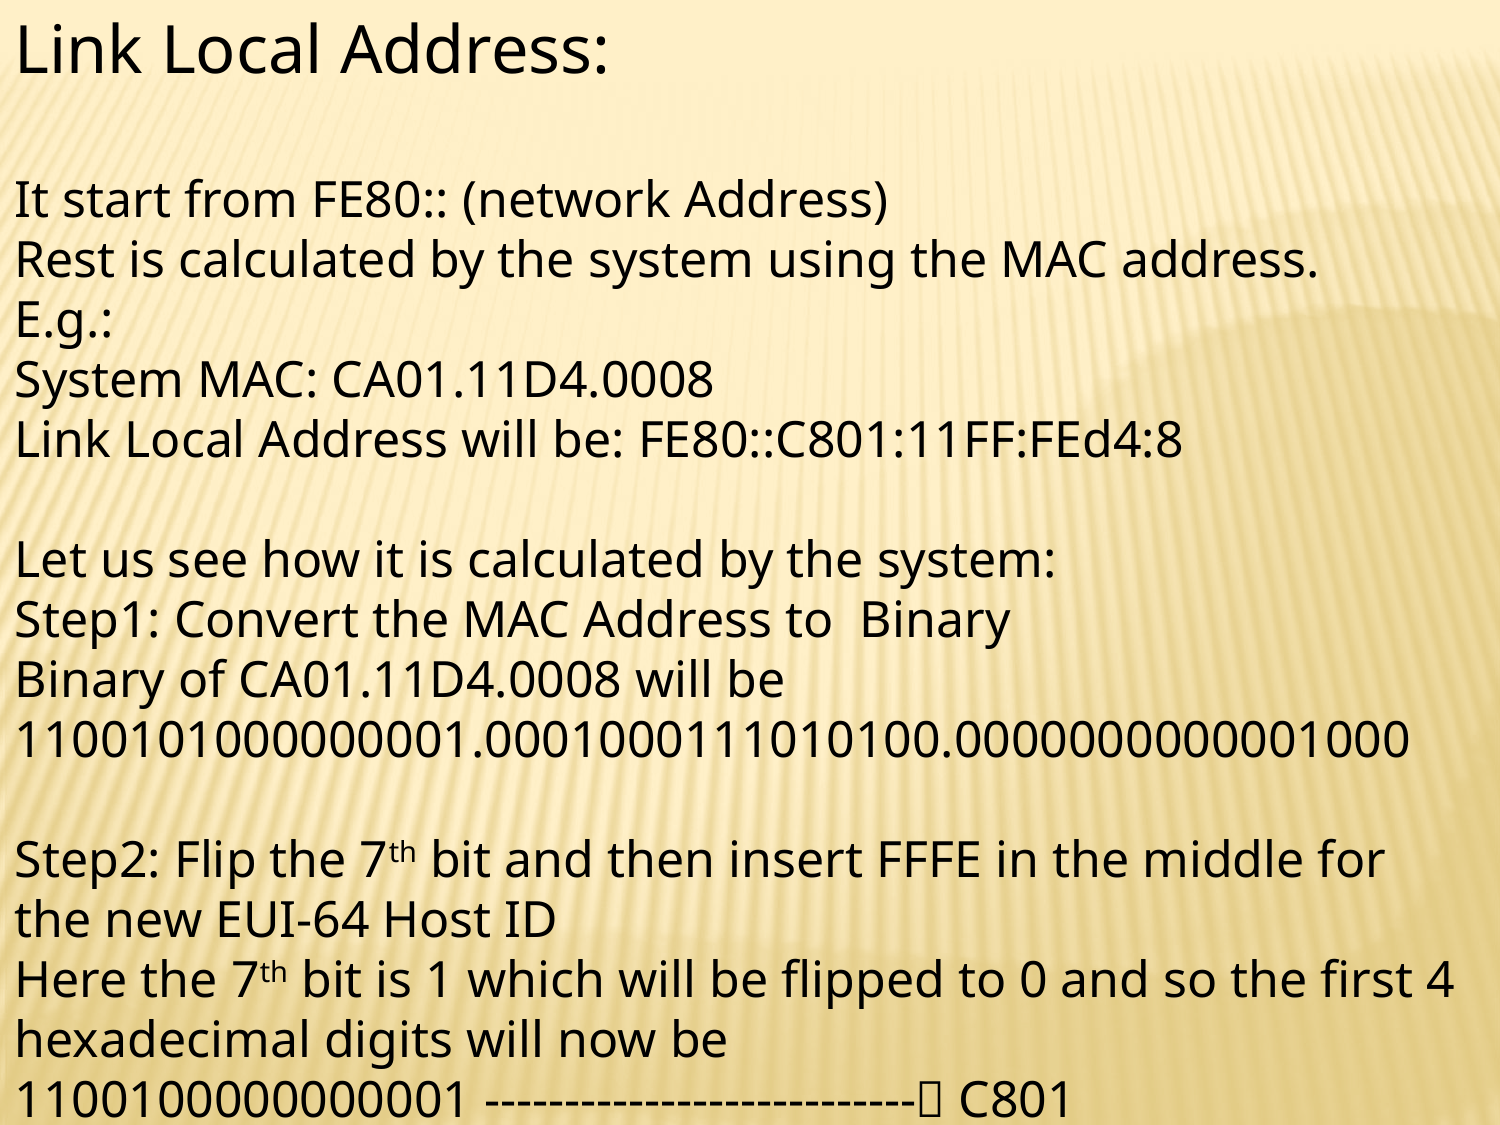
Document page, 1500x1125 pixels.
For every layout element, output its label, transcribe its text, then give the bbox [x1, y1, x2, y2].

text_box Link Local Address: It start from FE80:: (network Address) Rest is calculated by the system using the MAC address. E.g.: System MAC: CA01.11D4.0008 Link Local Address will be: FE80::C801:11FF:FEd4:8 Let us see how it is calculated by the system: Step1: Convert the MAC Address to Binary Binary of CA01.11D4.0008 will be 1100101000000001.0001000111010100.0000000000001000 Step2: Flip the 7th bit and then insert FFFE in the middle for the new EUI-64 Host ID Here the 7th bit is 1 which will be flipped to 0 and so the first 4 hexadecimal digits will now be 1100100000000001 --------------------------- C801 [0, 0, 1475, 1125]
